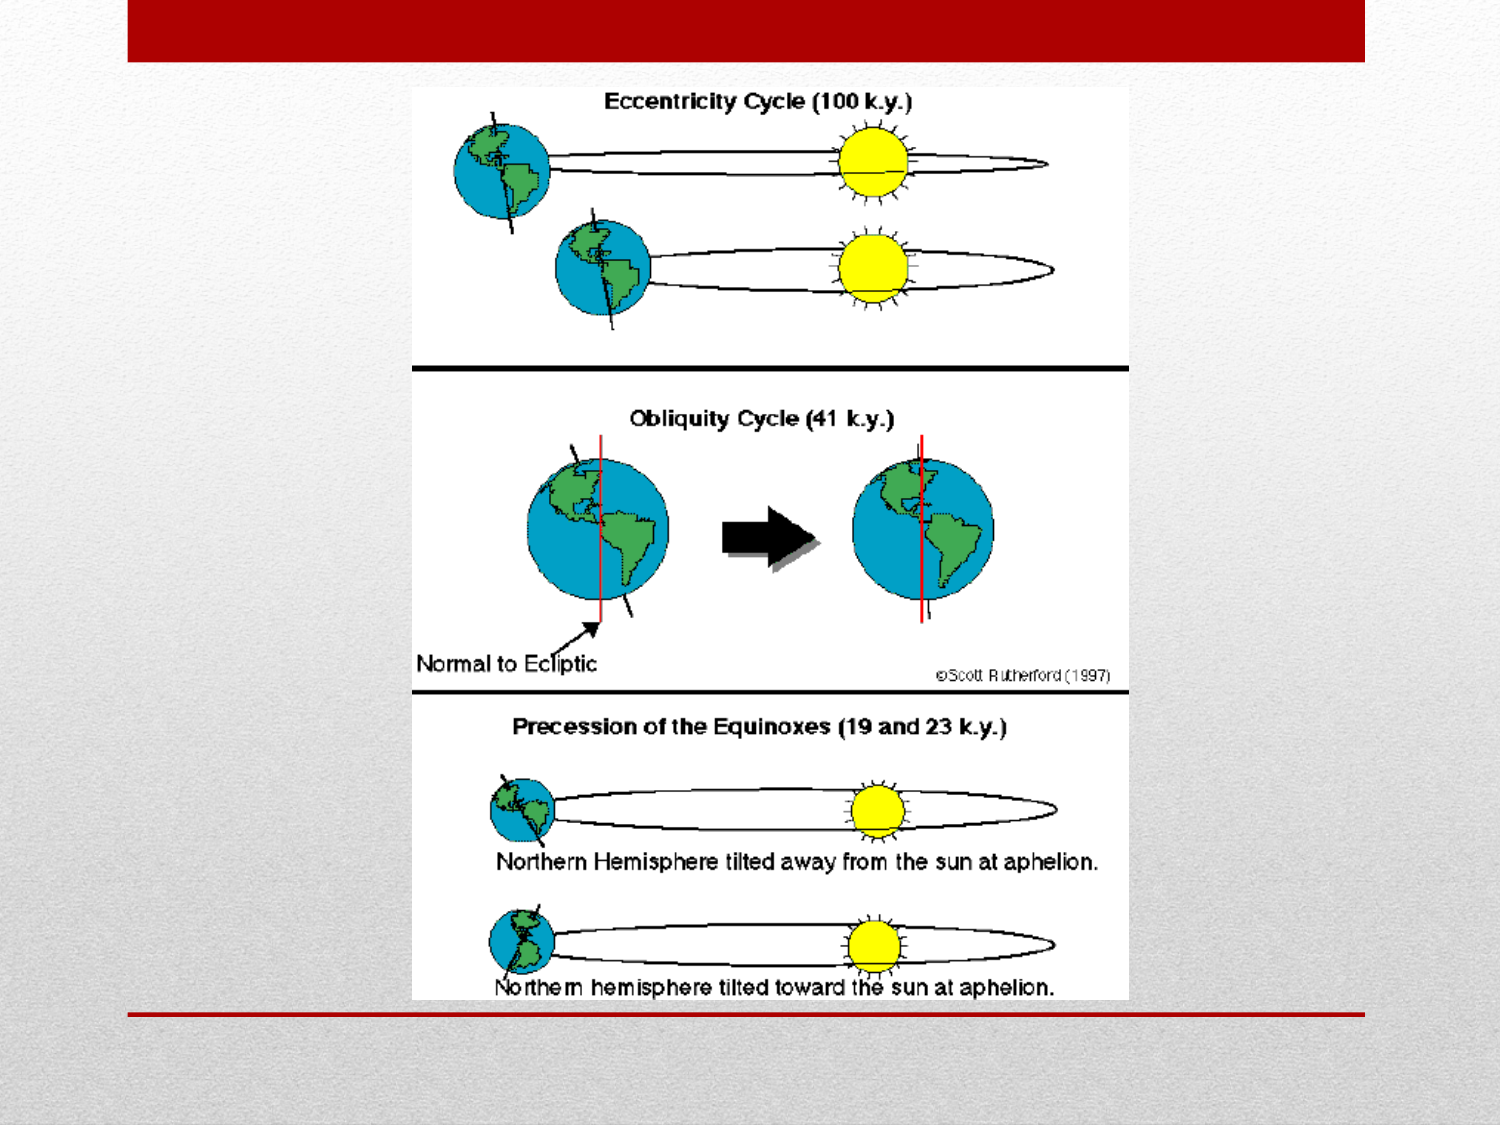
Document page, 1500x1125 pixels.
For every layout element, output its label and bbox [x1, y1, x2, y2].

picture [411, 86, 1129, 1001]
